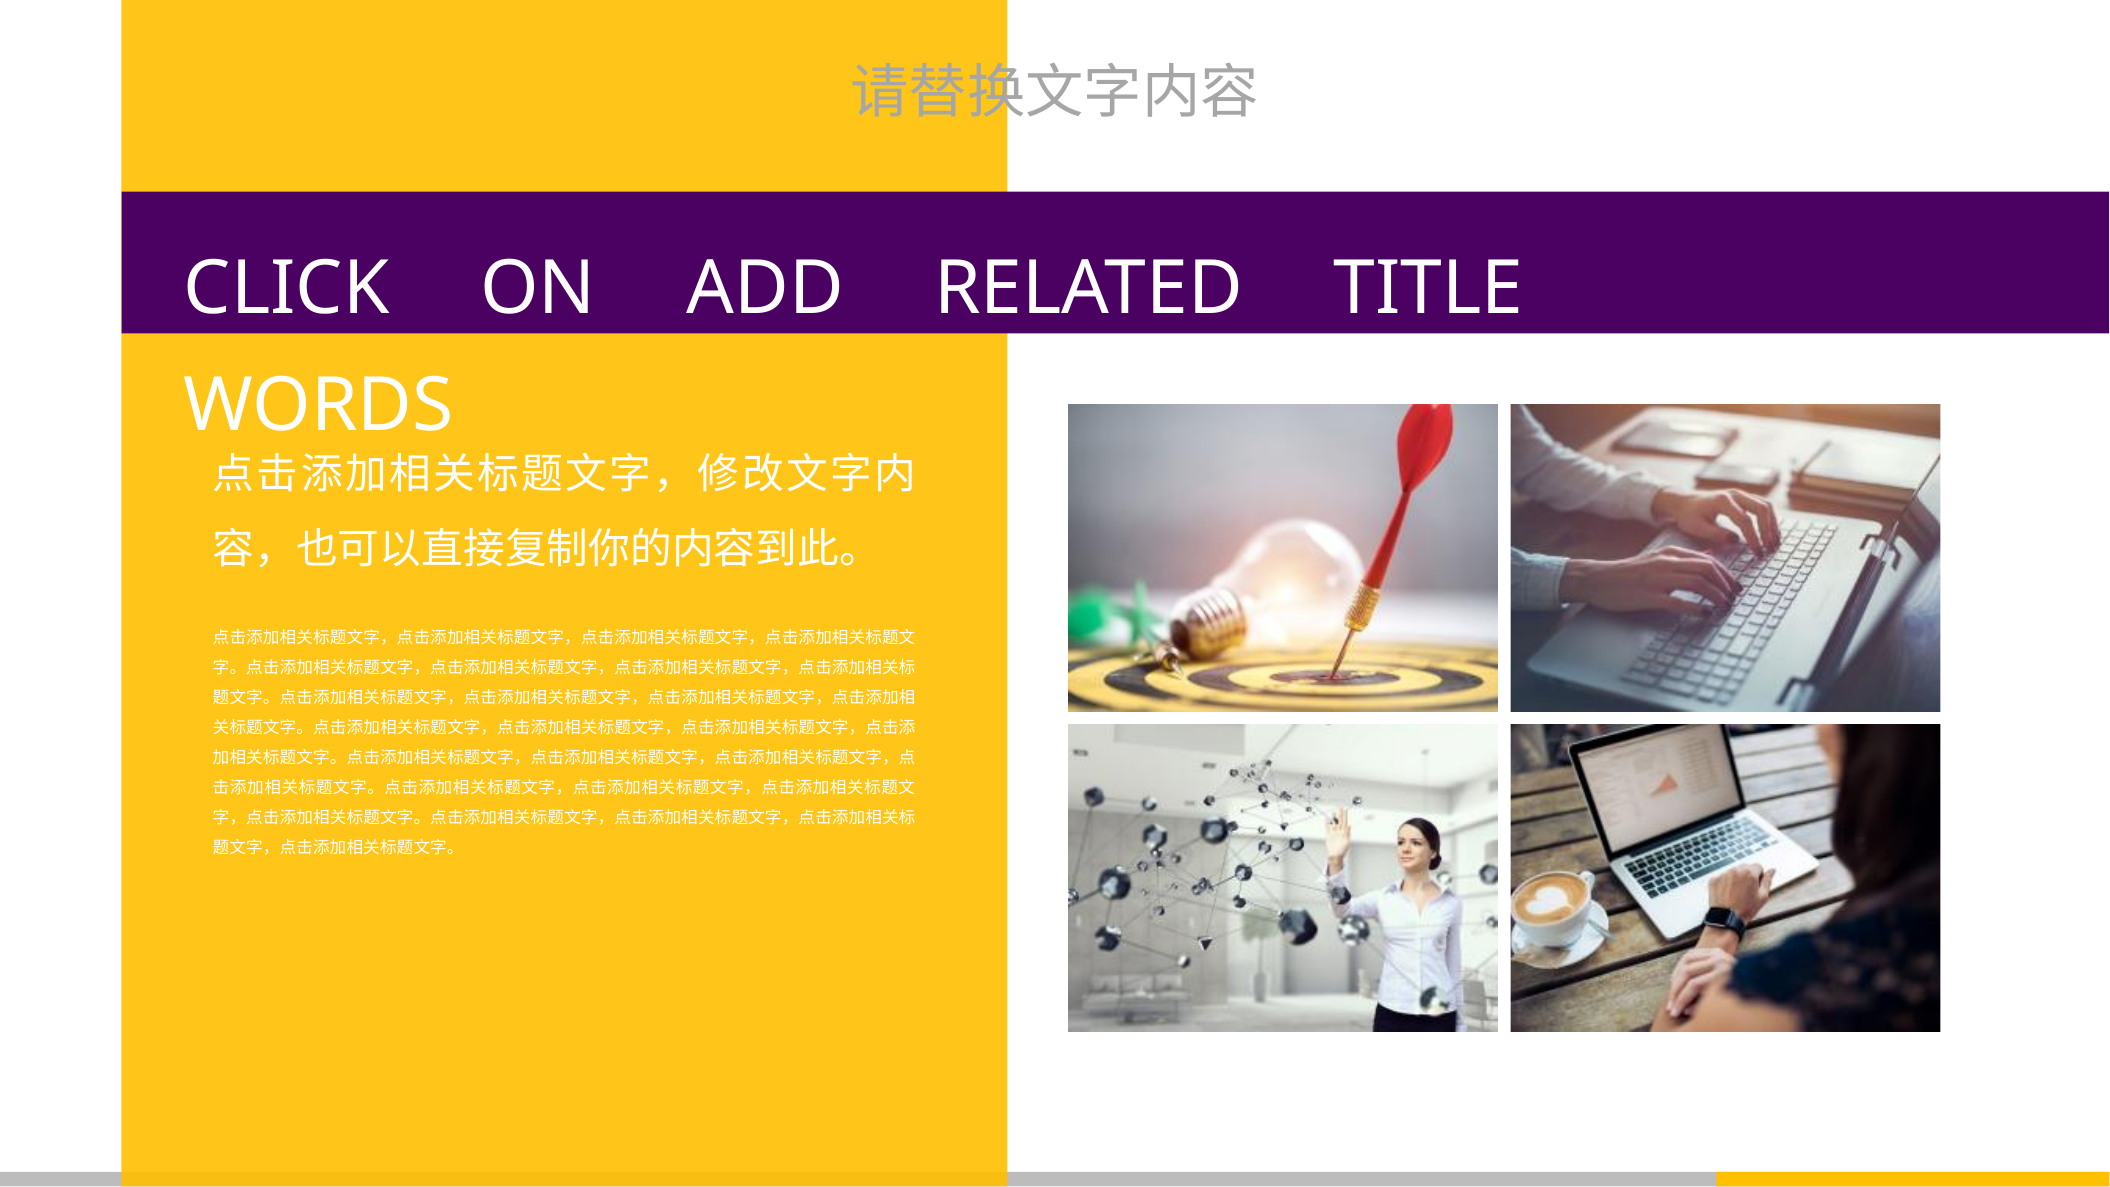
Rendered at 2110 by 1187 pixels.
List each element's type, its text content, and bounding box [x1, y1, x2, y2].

text_box [120, 0, 1008, 1187]
text_box [1067, 453, 1499, 712]
text_box 点击添加相关标题文字，修改文字内容，也可以直接复制你的内容到此。 点击添加相关标题文字，点击添加相关标题文字，点击添加相关标题文字，点击添加相关标题文字。点击添加相关标题文字，点击添加相关标题文字，点击添加相关标题文字，点击添加相关标题文字。点击添加相关标题文字，点击添加相关标题文字，点击添加相关标题文字，点击添加相关标题文字。点击添加相关标题文字，点击添加相关标题文字，点击添加相关标题文字，点击添加相关标题文字。点击添加相关标题文字，点击添加相关标题文字，点击添加相关标题文字，点击添加相关标题文字。点击添加相关标题文字，点击添加相关标题文字，点击添加相关标题文字，点击添加相关标题文字。点击添加相关标题文字，点击添加相关标题文字，点击添加相关标题文字，点击添加相关标题文字。 [197, 414, 931, 864]
text_box [1067, 723, 1499, 1032]
text_box 请替换文字内容 [820, 32, 1289, 124]
text_box CLICK ON ADD RELATED TITLE WORDS [168, 204, 1539, 453]
text_box [121, 190, 2110, 334]
text_box [1510, 403, 1941, 712]
text_box [1510, 723, 1941, 1032]
